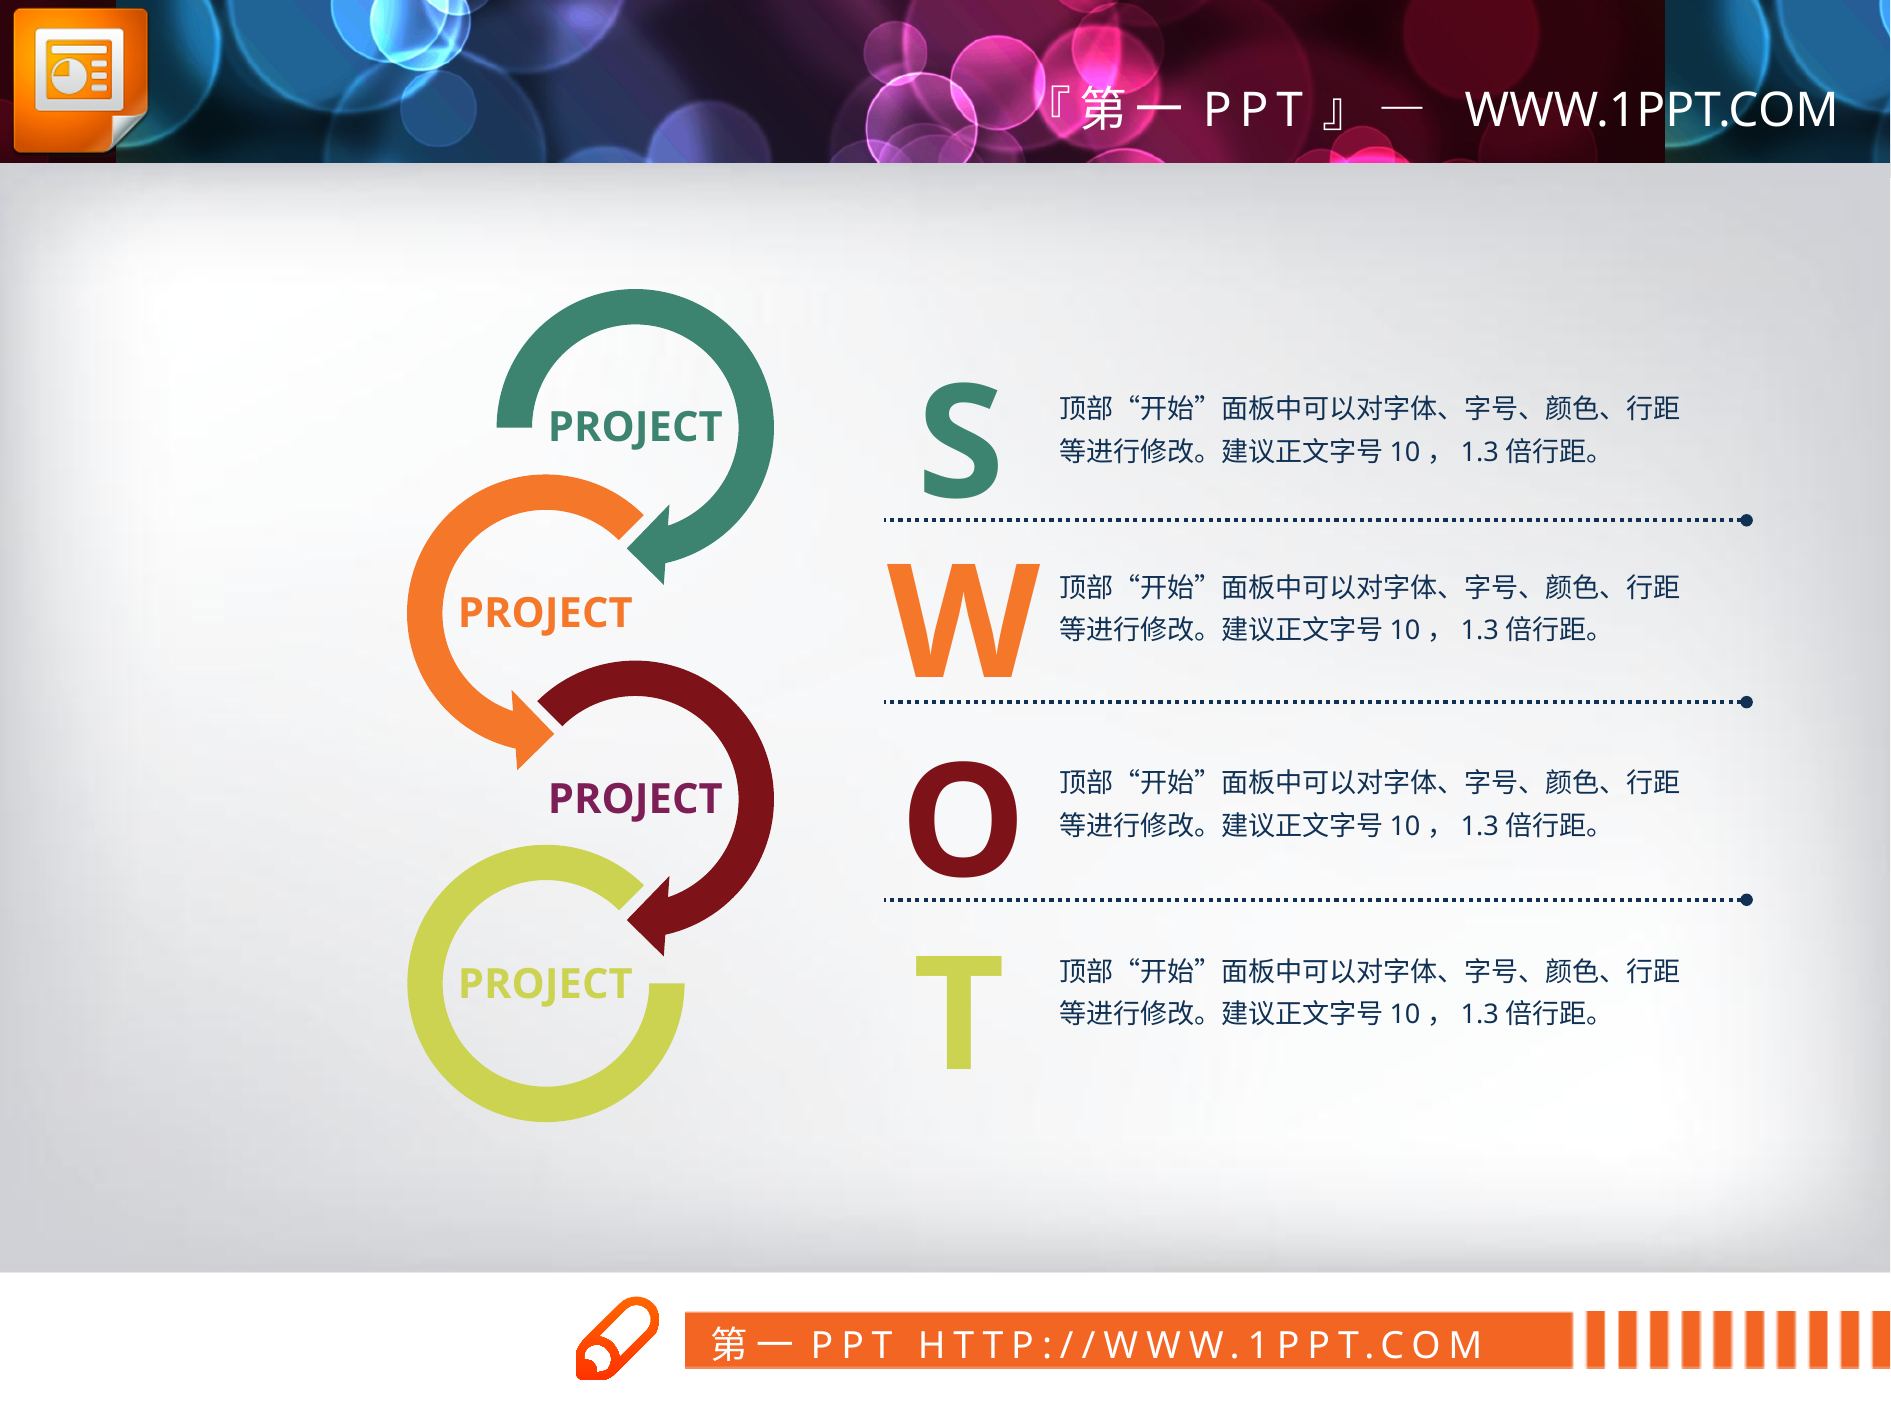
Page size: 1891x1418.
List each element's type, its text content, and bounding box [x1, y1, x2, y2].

text_box W [1042, 711, 1056, 717]
picture [685, 1311, 1891, 1369]
text_box 顶部“开始”面板中可以对字体、字号、颜色、行距等进行修改。建议正文字号10，1.3倍行距。 [1045, 375, 1707, 474]
text_box O [1020, 909, 1042, 915]
picture [0, 0, 1891, 1275]
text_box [271, 266, 910, 1123]
text_box O [913, 711, 1042, 899]
text_box 顶部“开始”面板中可以对字体、字号、颜色、行距等进行修改。建议正文字号10，1.3倍行距。 [1045, 937, 1707, 1036]
text_box 顶部“开始”面板中可以对字体、字号、颜色、行距等进行修改。建议正文字号10，1.3倍行距。 [1045, 553, 1707, 653]
text_box W [913, 512, 1056, 519]
text_box 顶部“开始”面板中可以对字体、字号、颜色、行距等进行修改。建议正文字号10，1.3倍行距。 [1045, 749, 1707, 848]
text_box S [913, 331, 1019, 512]
text_box T [913, 909, 1020, 1109]
text_box W [913, 529, 1056, 701]
